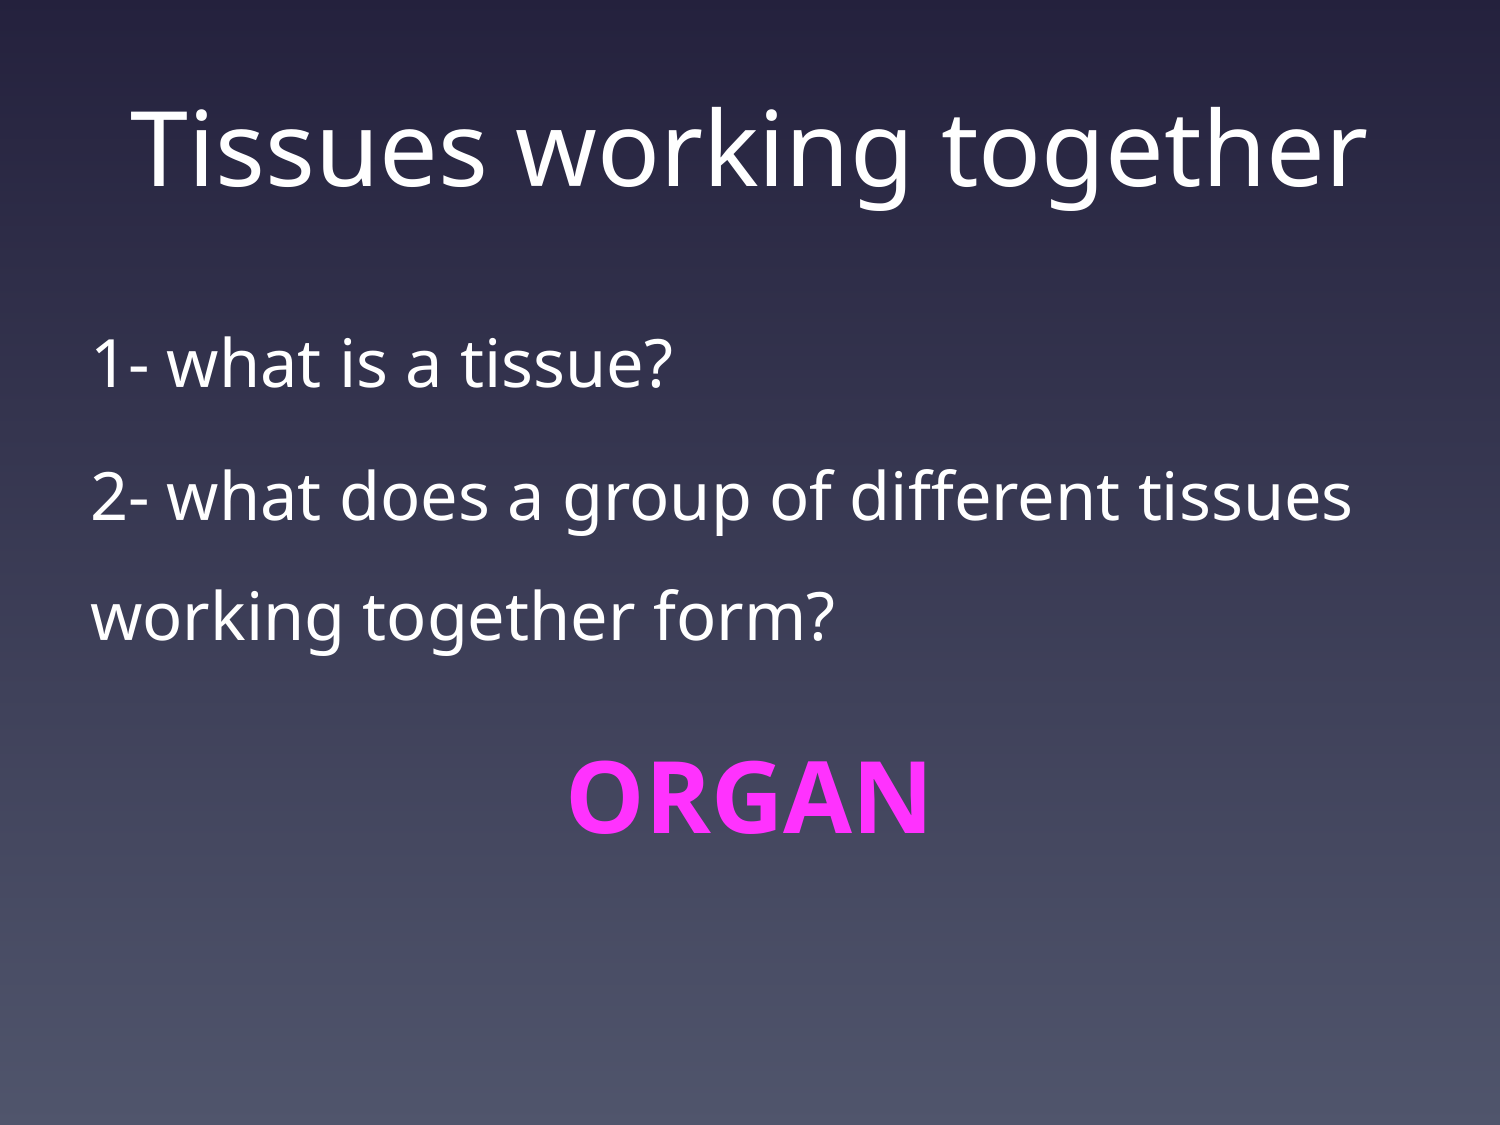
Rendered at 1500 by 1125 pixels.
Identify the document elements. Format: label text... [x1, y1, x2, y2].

title Tissues working together [75, 75, 1425, 262]
list 1- what is a tissue? 2- what does a group of different tissues working together form? ORGAN [75, 262, 1425, 1005]
